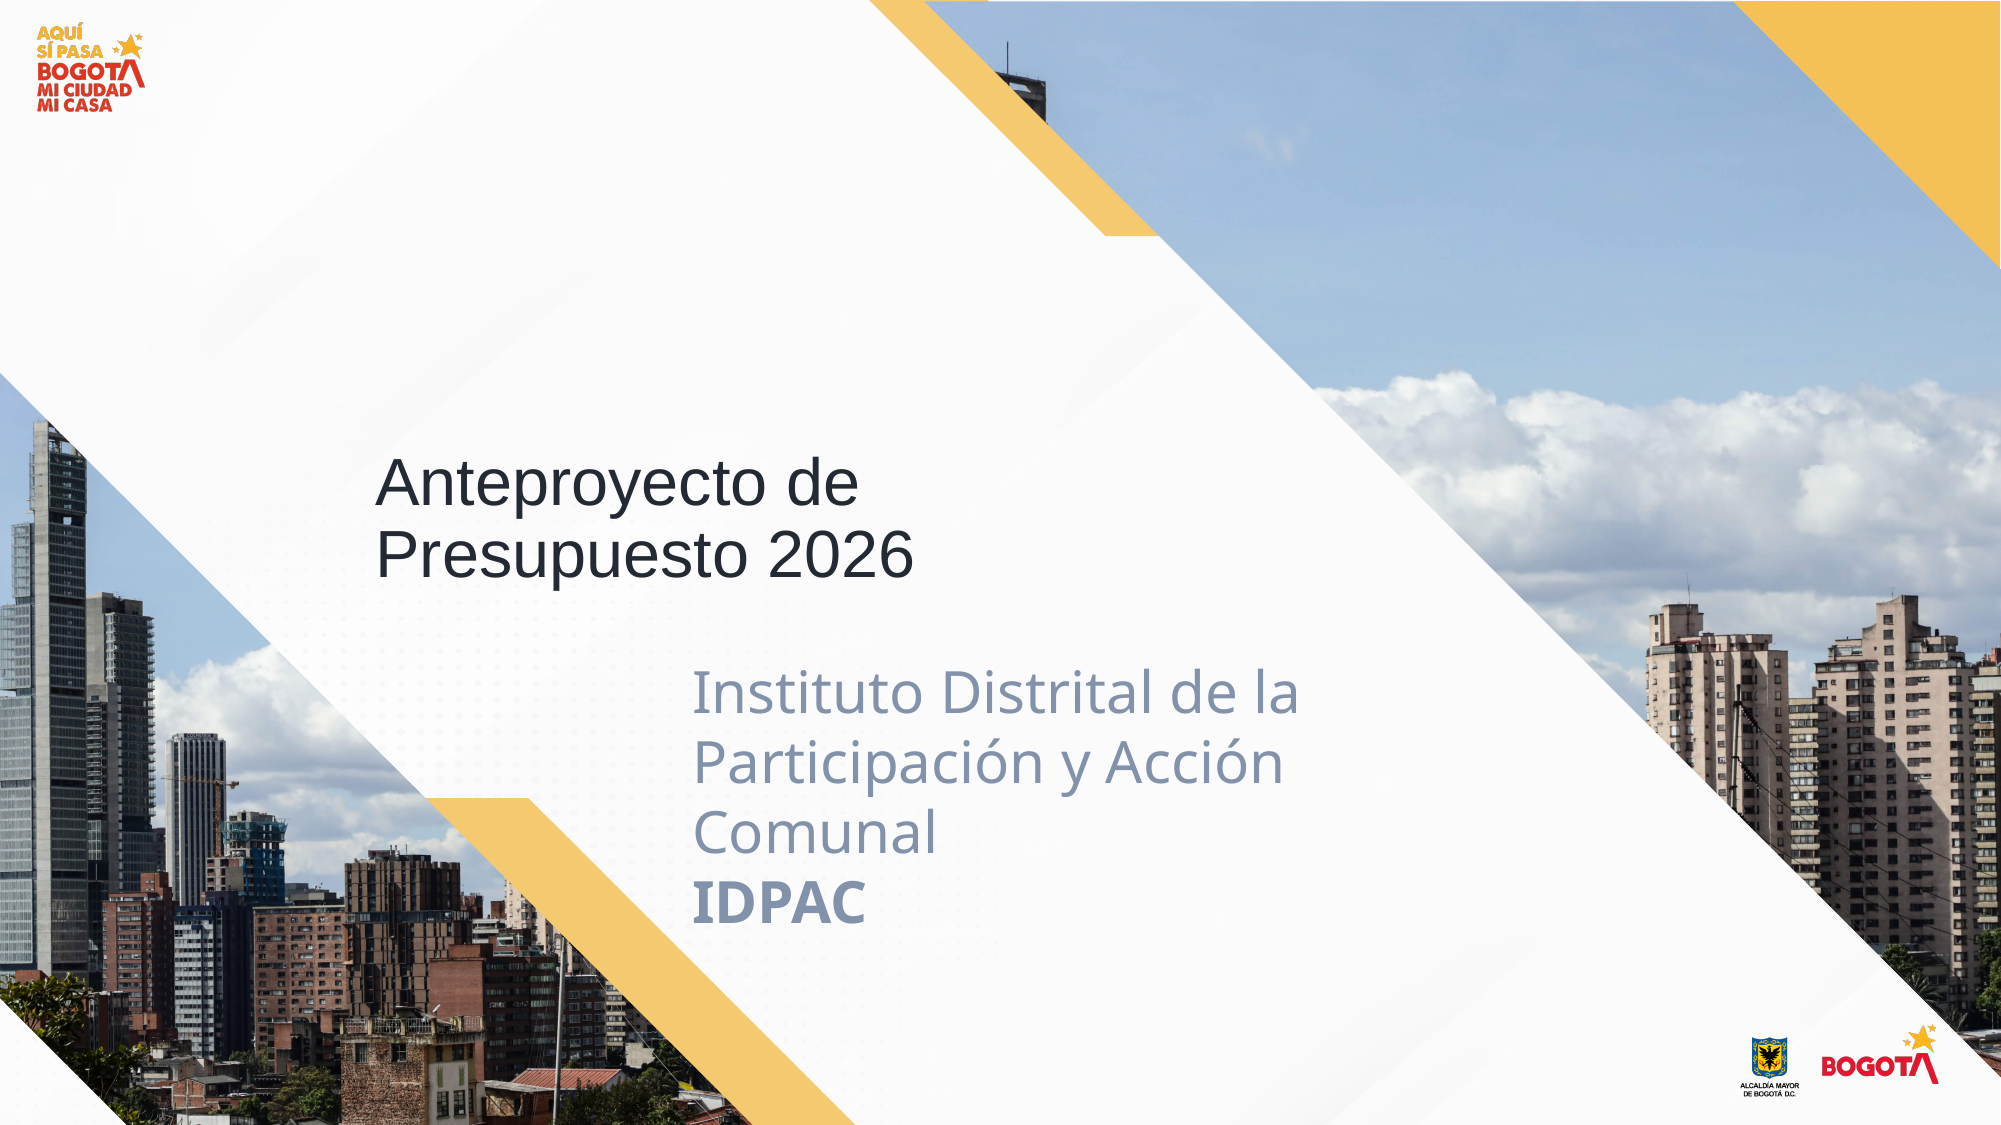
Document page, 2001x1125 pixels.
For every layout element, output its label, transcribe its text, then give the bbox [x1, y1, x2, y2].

picture [924, 1, 2001, 1097]
picture [0, 372, 753, 1125]
text_box Instituto Distrital de la Participación y Acción Comunal IDPAC [753, 648, 924, 943]
picture [37, 22, 145, 112]
title Anteproyecto de Presupuesto 2026 [753, 440, 924, 648]
